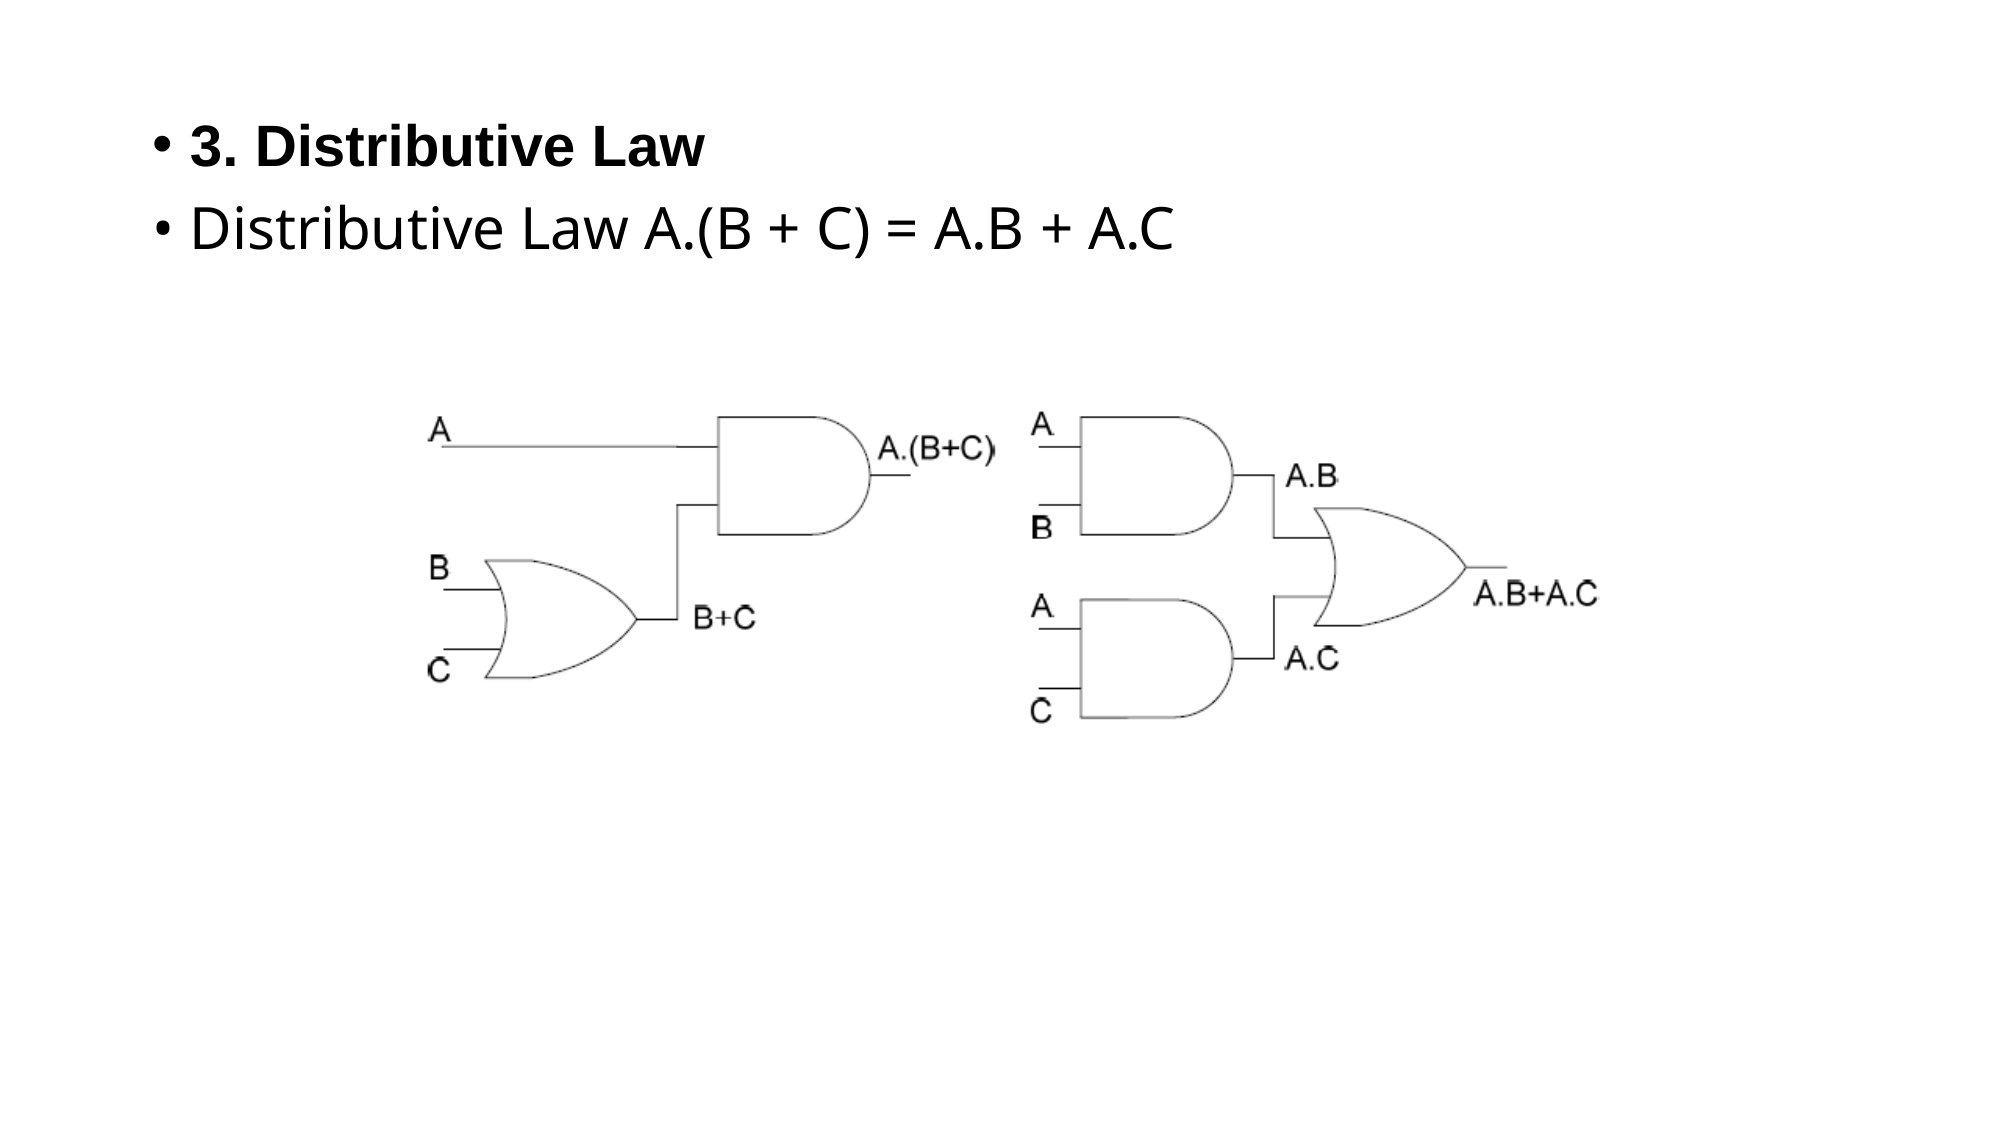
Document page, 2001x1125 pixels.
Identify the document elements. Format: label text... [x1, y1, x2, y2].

list 3. Distributive Law • Distributive Law A.(B + C) = A.B + A.C [137, 108, 1863, 1014]
picture [388, 379, 1611, 746]
